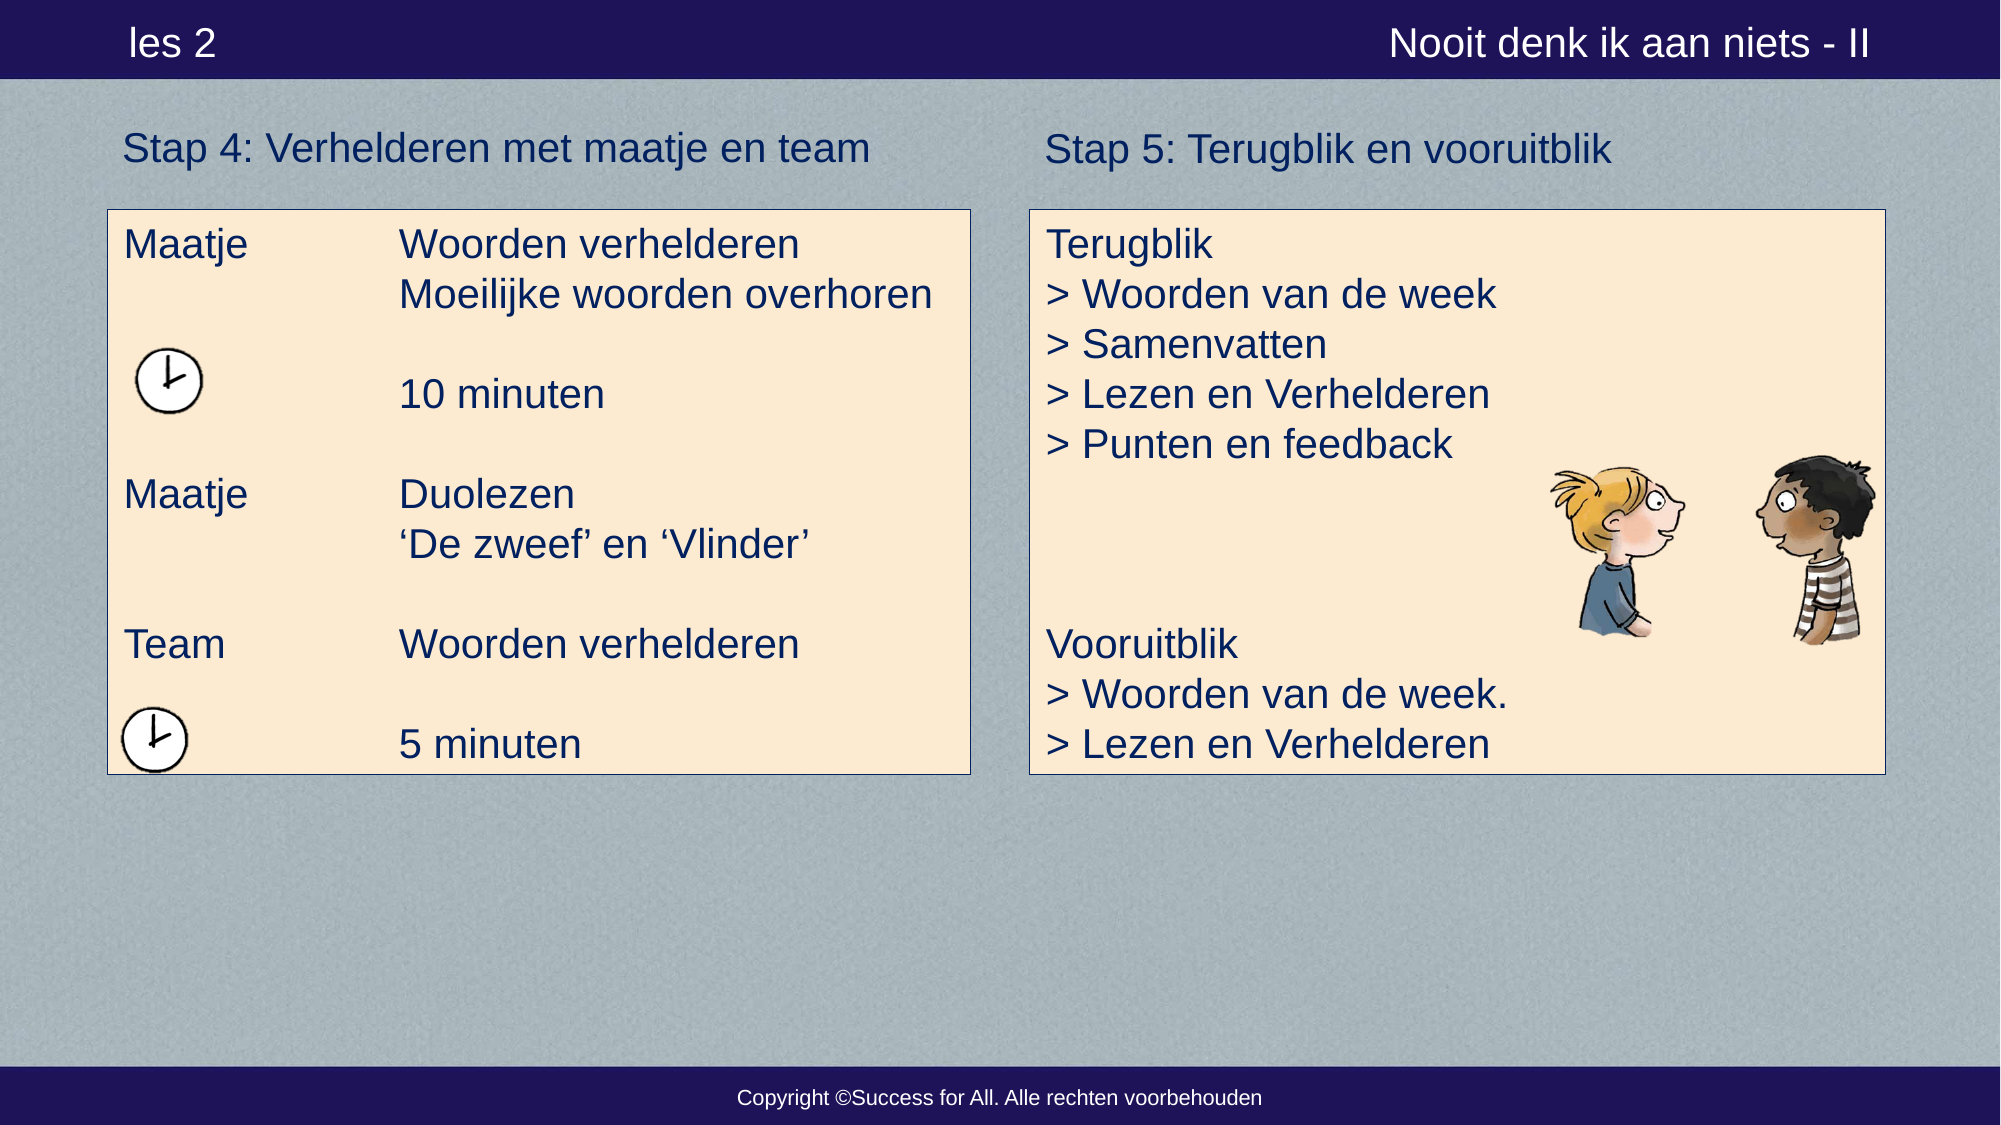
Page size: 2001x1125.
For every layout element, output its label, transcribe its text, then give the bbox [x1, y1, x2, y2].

text_box Terugblik > Woorden van de week > Samenvatten > Lezen en Verhelderen > Punten en feedback Vooruitblik > Woorden van de week. > Lezen en Verhelderen [1029, 209, 1886, 775]
text_box Nooit denk ik aan niets - II [999, 8, 1886, 73]
text_box Maatje Woorden verhelderen Moeilijke woorden overhoren 10 minuten Maatje Duolezen ‘De zweef’ en ‘Vlinder’ Team Woorden verhelderen 5 minuten [107, 209, 971, 775]
text_box Copyright ©Success for All. Alle rechten voorbehouden [0, 1076, 2000, 1125]
text_box Stap 5: Terugblik en vooruitblik [1029, 114, 1822, 180]
text_box Stap 4: Verhelderen met maatje en team [107, 113, 900, 178]
text_box les 2 [114, 8, 354, 73]
picture [0, 0, 2001, 1125]
